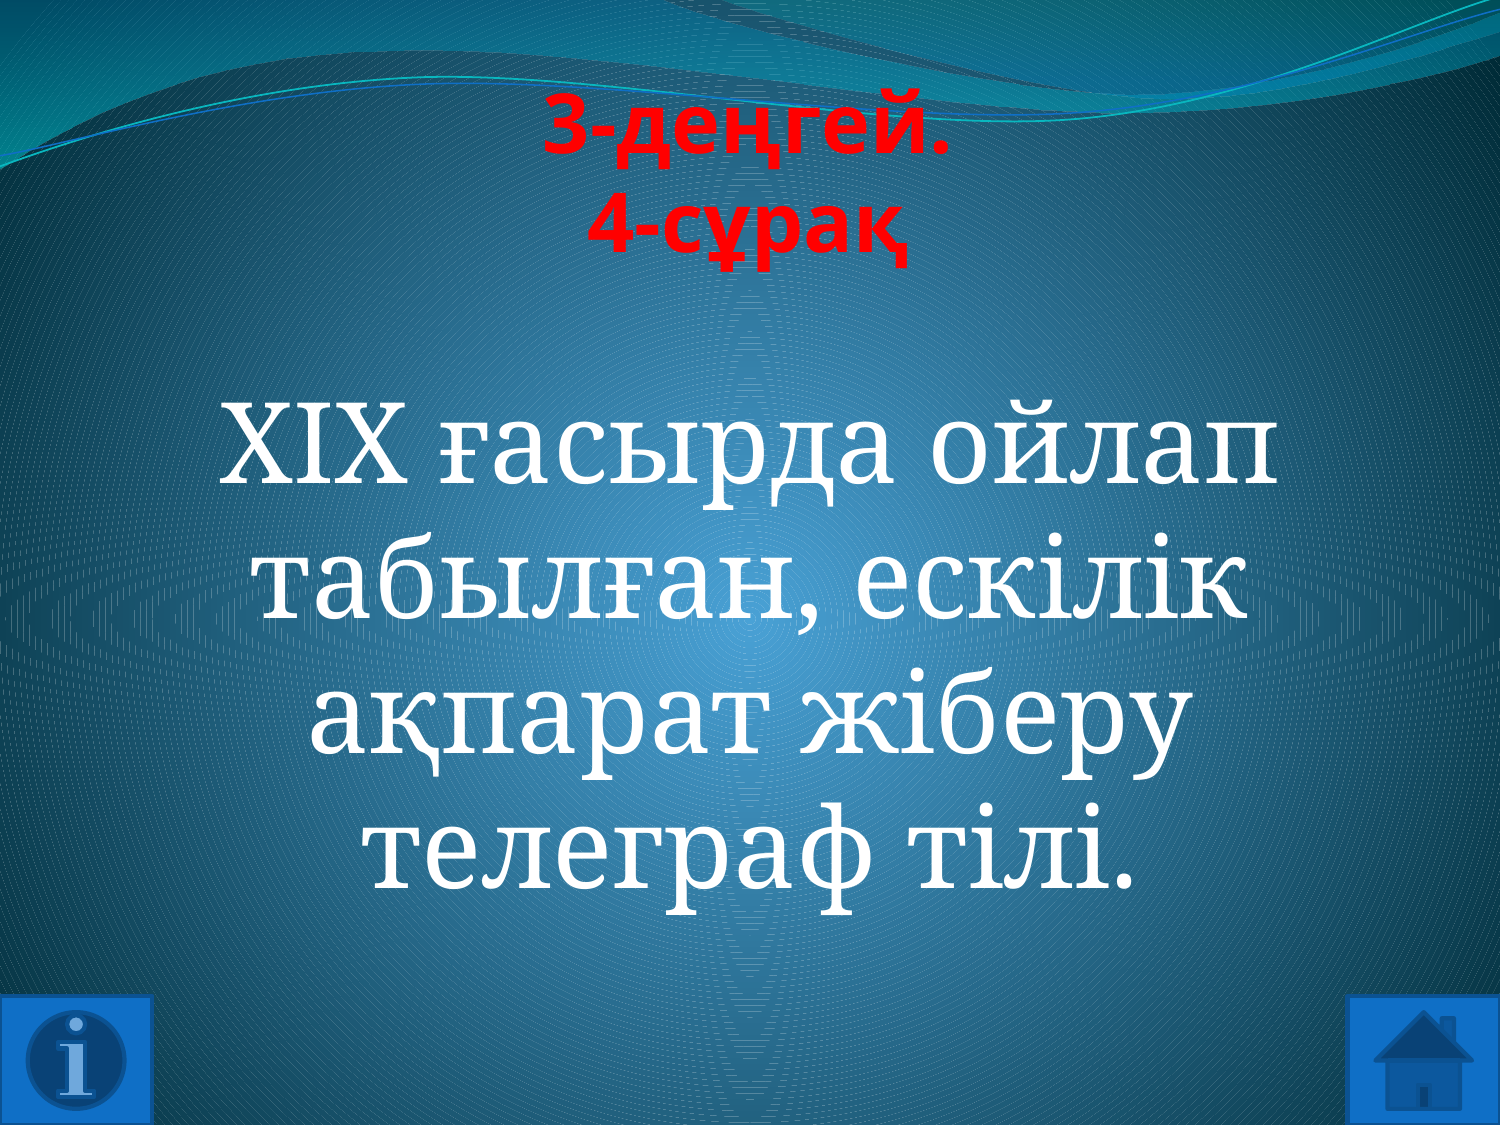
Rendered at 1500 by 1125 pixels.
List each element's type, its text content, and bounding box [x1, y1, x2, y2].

text_box ХІХ ғасырда ойлап табылған, ескілік ақпарат жіберу телеграф тілі. [187, 363, 1313, 918]
title 3-деңгей. 4-сұрақ [105, 70, 1394, 270]
text_box [1345, 994, 1500, 1125]
text_box [0, 994, 154, 1125]
